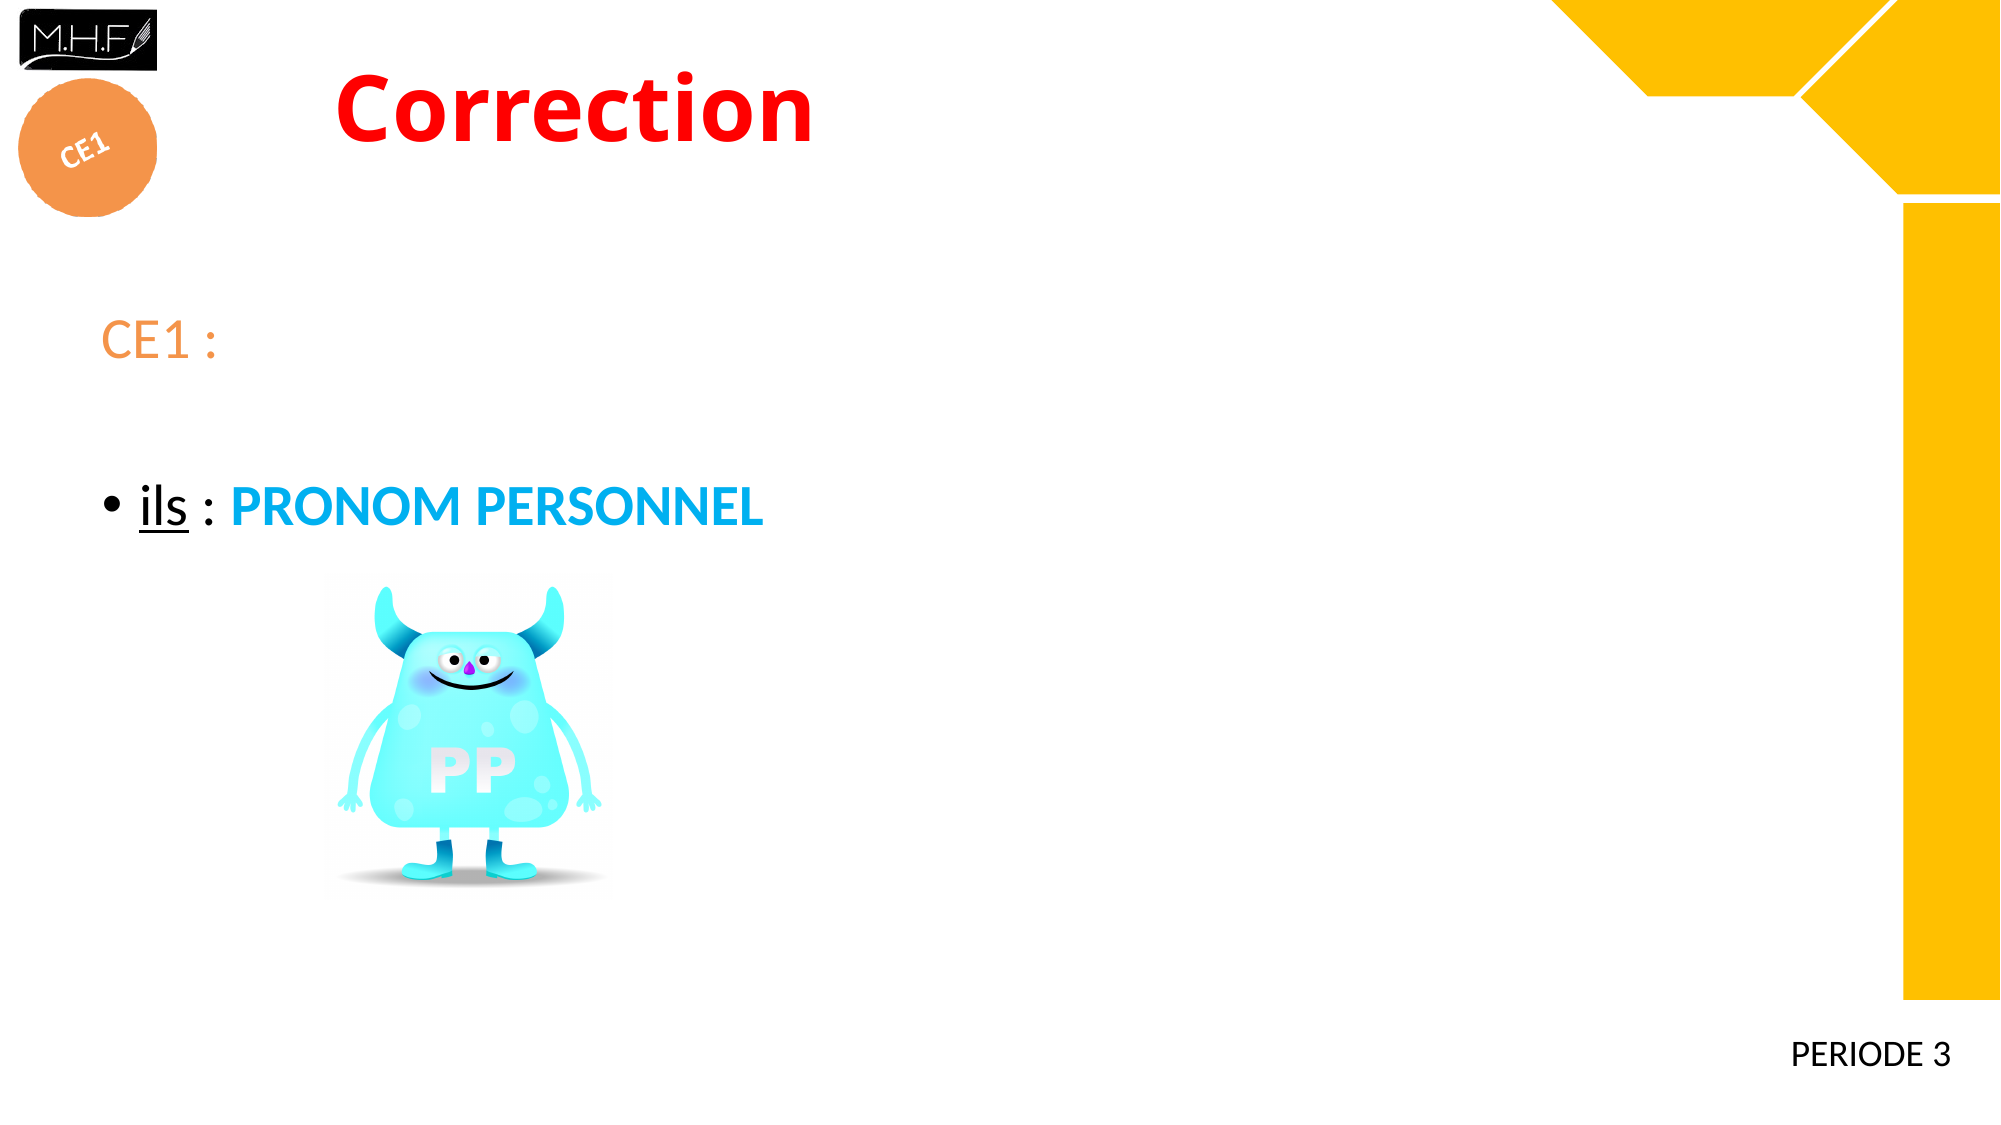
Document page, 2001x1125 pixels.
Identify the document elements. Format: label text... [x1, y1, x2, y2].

text_box [1799, 0, 2000, 196]
picture [324, 573, 613, 900]
text_box PERIODE 3 [1362, 1021, 1967, 1125]
picture [18, 78, 157, 218]
list CE1 : ils : PRONOM PERSONNEL [86, 300, 897, 1015]
text_box [1549, 0, 1892, 98]
title Correction [318, 3, 1865, 221]
picture [16, 7, 157, 74]
text_box [1902, 202, 2000, 1001]
